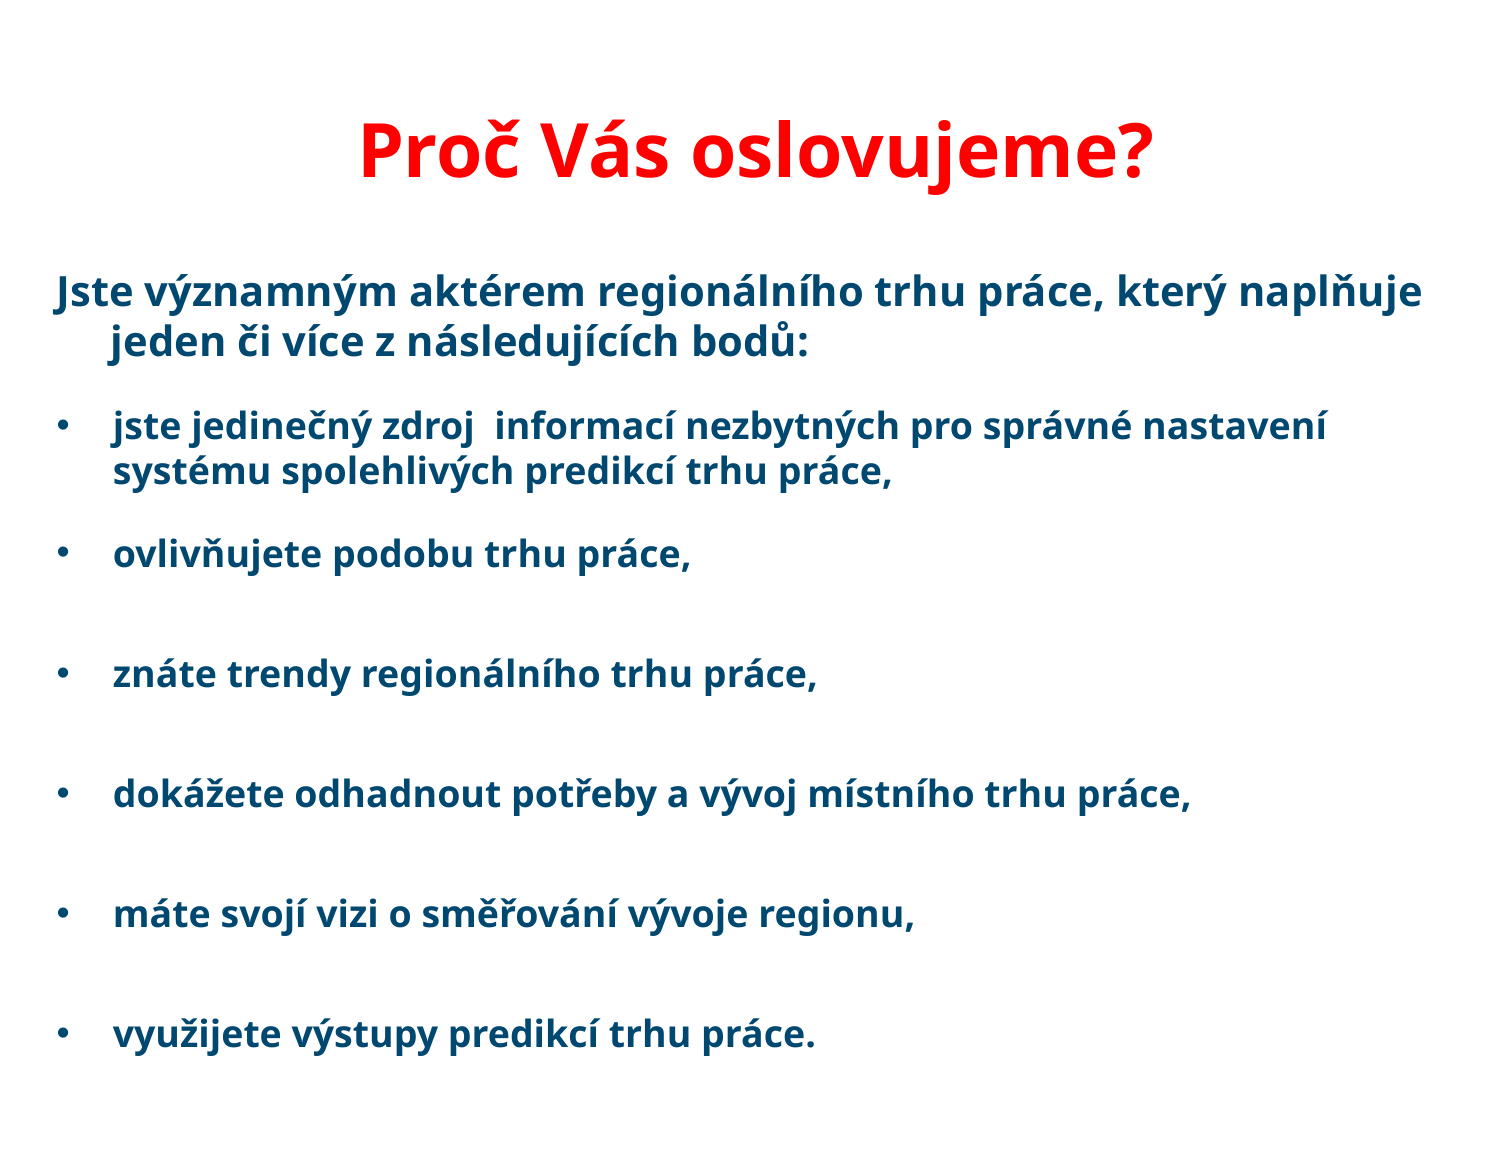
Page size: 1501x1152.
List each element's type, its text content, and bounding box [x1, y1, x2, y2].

list Jste významným aktérem regionálního trhu práce, který naplňuje jeden či více z následujících bodů: jste jedinečný zdroj informací nezbytných pro správné nastavení systému spolehlivých predikcí trhu práce, ovlivňujete podobu trhu práce, znáte trendy regionálního trhu práce, dokážete odhadnout potřeby a vývoj místního trhu práce, máte svojí vizi o směřování vývoje regionu, využijete výstupy predikcí trhu práce. [41, 257, 1471, 1096]
title Proč Vás oslovujeme? [59, 67, 1453, 201]
